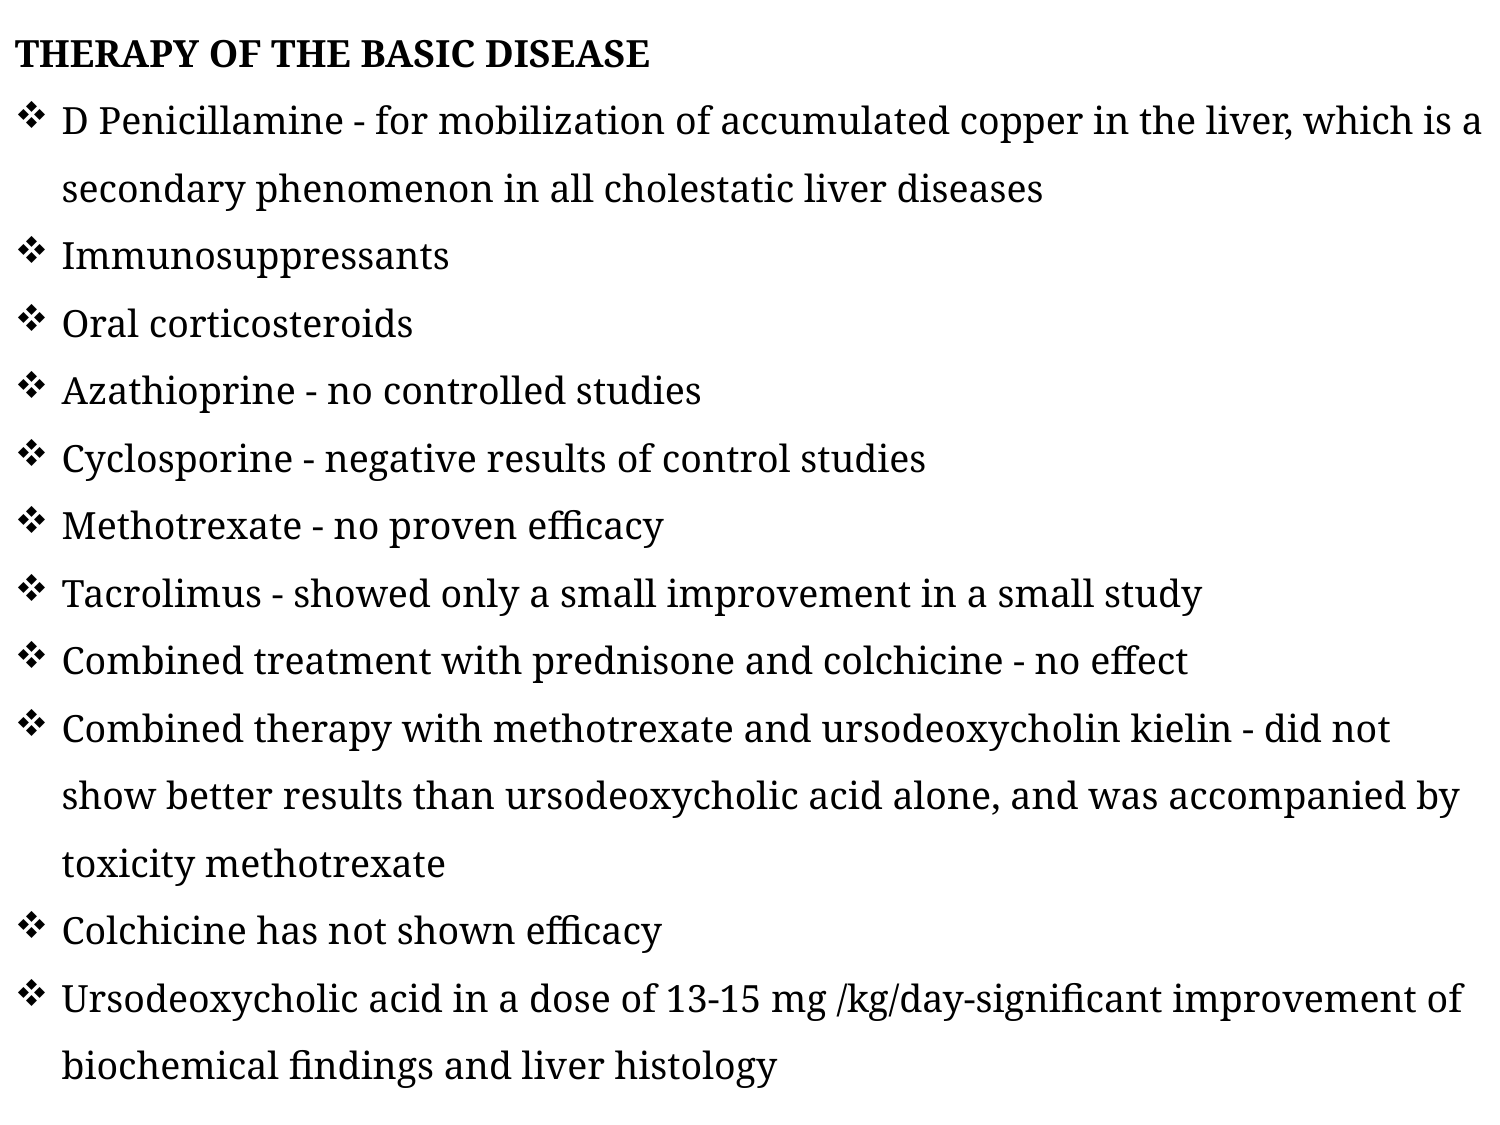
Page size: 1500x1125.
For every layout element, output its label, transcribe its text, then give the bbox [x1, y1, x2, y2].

text_box THERAPY OF THE BASIC DISEASE D Penicillamine - for mobilization of accumulated copper in the liver, which is a secondary phenomenon in all cholestatic liver diseases Immunosuppressants Oral corticosteroids Azathioprine - no controlled studies Cyclosporine - negative results of control studies Methotrexate - no proven efficacy Tacrolimus - showed only a small improvement in a small study Combined treatment with prednisone and colchicine - no effect Combined therapy with methotrexate and ursodeoxycholin kielin - did not show better results than ursodeoxycholic acid alone, and was accompanied by toxicity methotrexate Colchicine has not shown efficacy Ursodeoxycholic acid in a dose of 13-15 mg /kg/day-significant improvement of biochemical findings and liver histology [0, 0, 1500, 1125]
